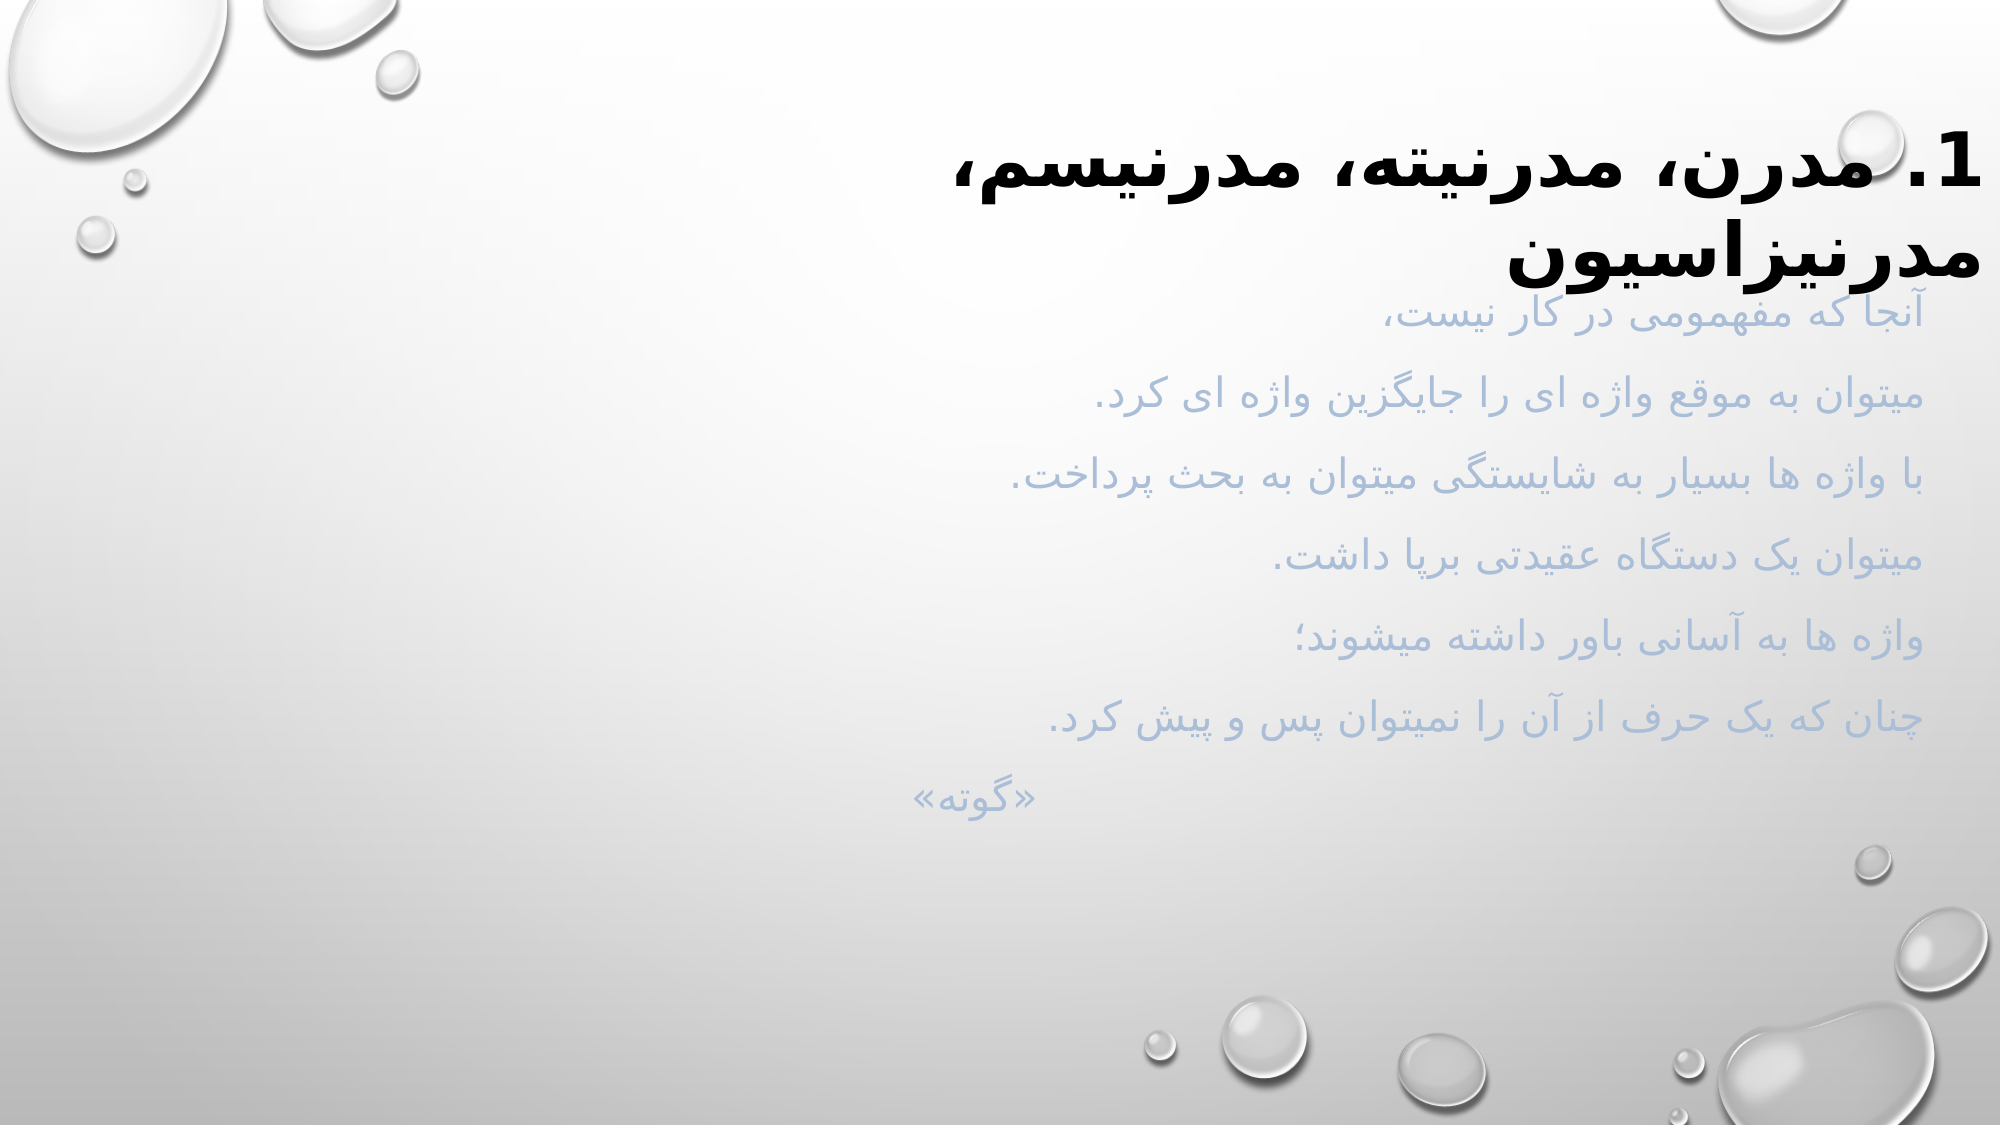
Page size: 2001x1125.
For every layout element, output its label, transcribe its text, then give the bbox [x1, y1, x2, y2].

text_box 1. مدرن، مدرنیته، مدرنیسم، مدرنیزاسیون [761, 103, 2000, 299]
picture [0, 0, 2000, 1125]
list آنجا که مفهمومی در کار نیست، میتوان به موقع واژه ای را جایگزین واژه ای کرد. با واژه ها بسیار به شایستگی میتوان به بحث پرداخت. میتوان یک دستگاه عقیدتی برپا داشت. واژه ها به آسانی باور داشته میشوند؛ چنان که یک حرف از آن را نمیتوان پس و پیش کرد. «گوته» [53, 267, 1941, 1064]
